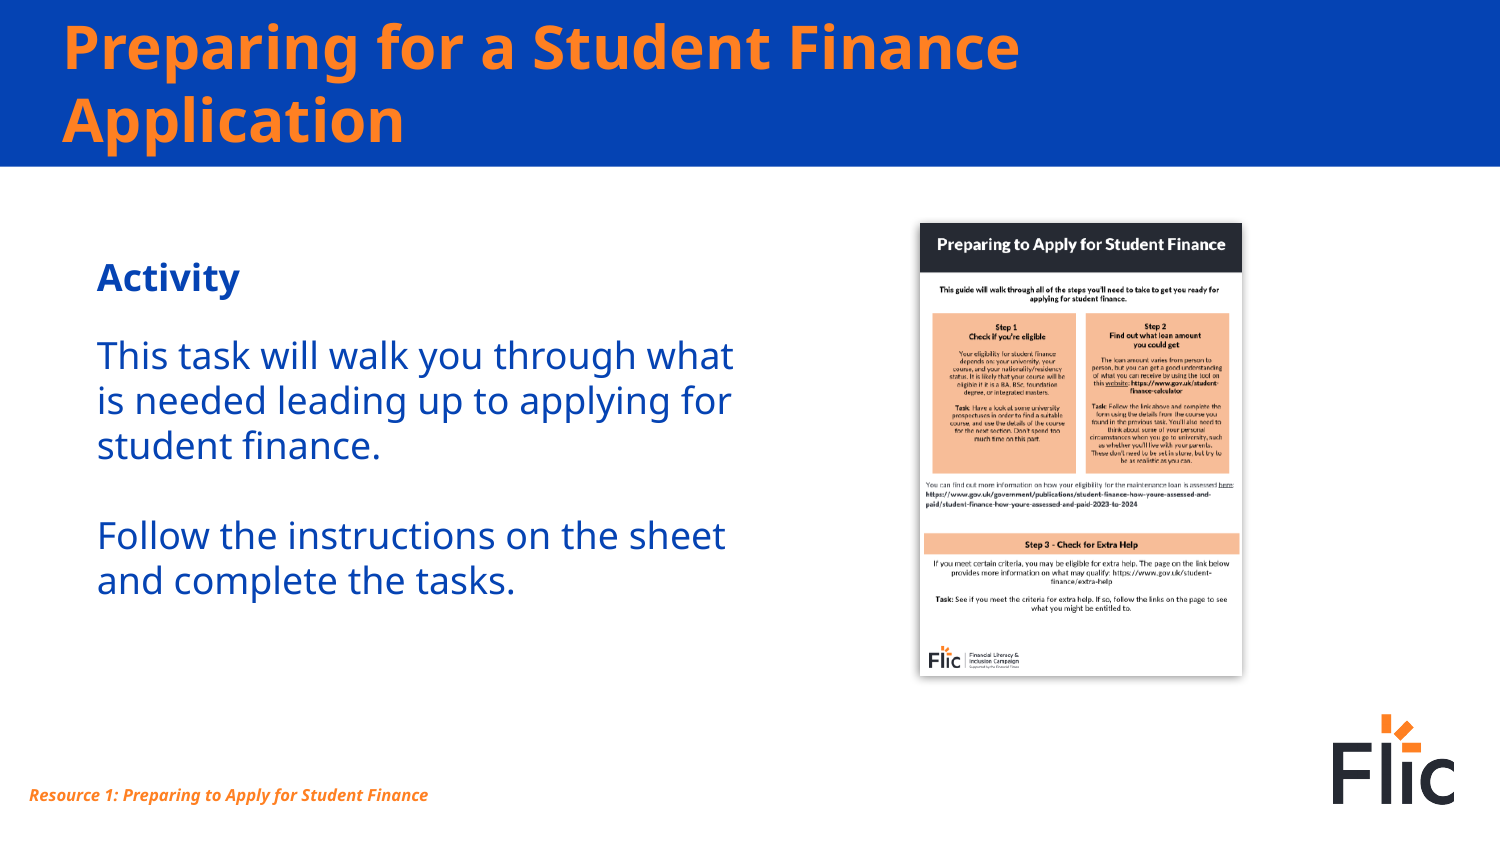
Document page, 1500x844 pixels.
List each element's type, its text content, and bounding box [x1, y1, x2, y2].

picture [920, 223, 1243, 676]
text_box Resource 1: Preparing to Apply for Student Finance [14, 774, 573, 815]
picture [1333, 714, 1454, 805]
text_box Activity This task will walk you through what is needed leading up to applying for student finance. Follow the instructions on the sheet and complete the tasks. [81, 239, 782, 617]
title Preparing for a Student Finance Application [47, 39, 1336, 125]
